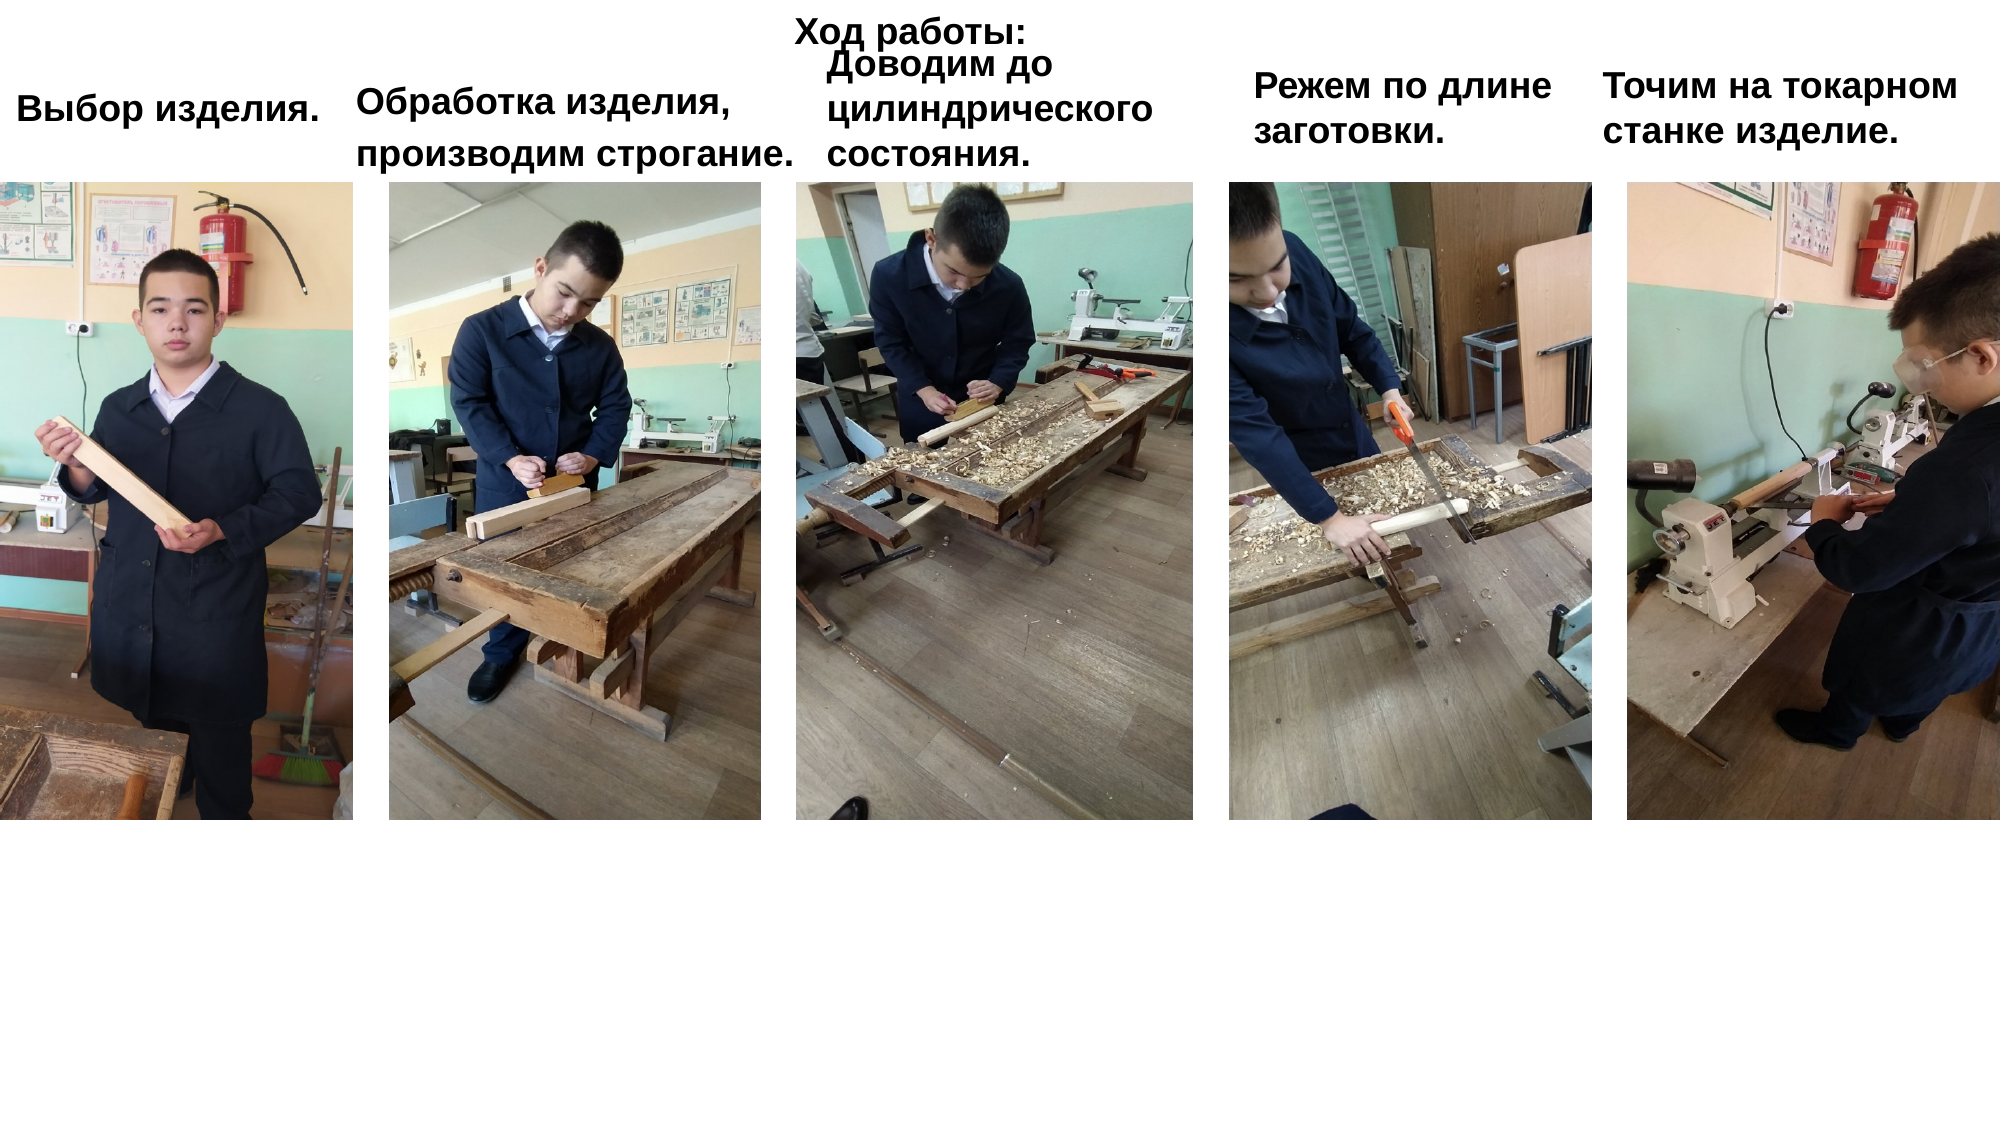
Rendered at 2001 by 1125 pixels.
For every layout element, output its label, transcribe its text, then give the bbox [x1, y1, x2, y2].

text_box Доводим до цилиндрического состояния. [811, 31, 1393, 181]
picture [796, 182, 1193, 820]
picture [389, 182, 761, 820]
text_box Режем по длине заготовки. [1238, 53, 1587, 159]
text_box Выбор изделия. [1, 76, 267, 137]
text_box Точим на токарном станке изделие. [1587, 53, 2000, 159]
picture [1627, 182, 2000, 820]
picture [0, 182, 353, 820]
text_box Обработка изделия, производим строгание. [267, 63, 919, 182]
text_box Ход работы: [779, 0, 1043, 60]
picture [1229, 182, 1592, 820]
